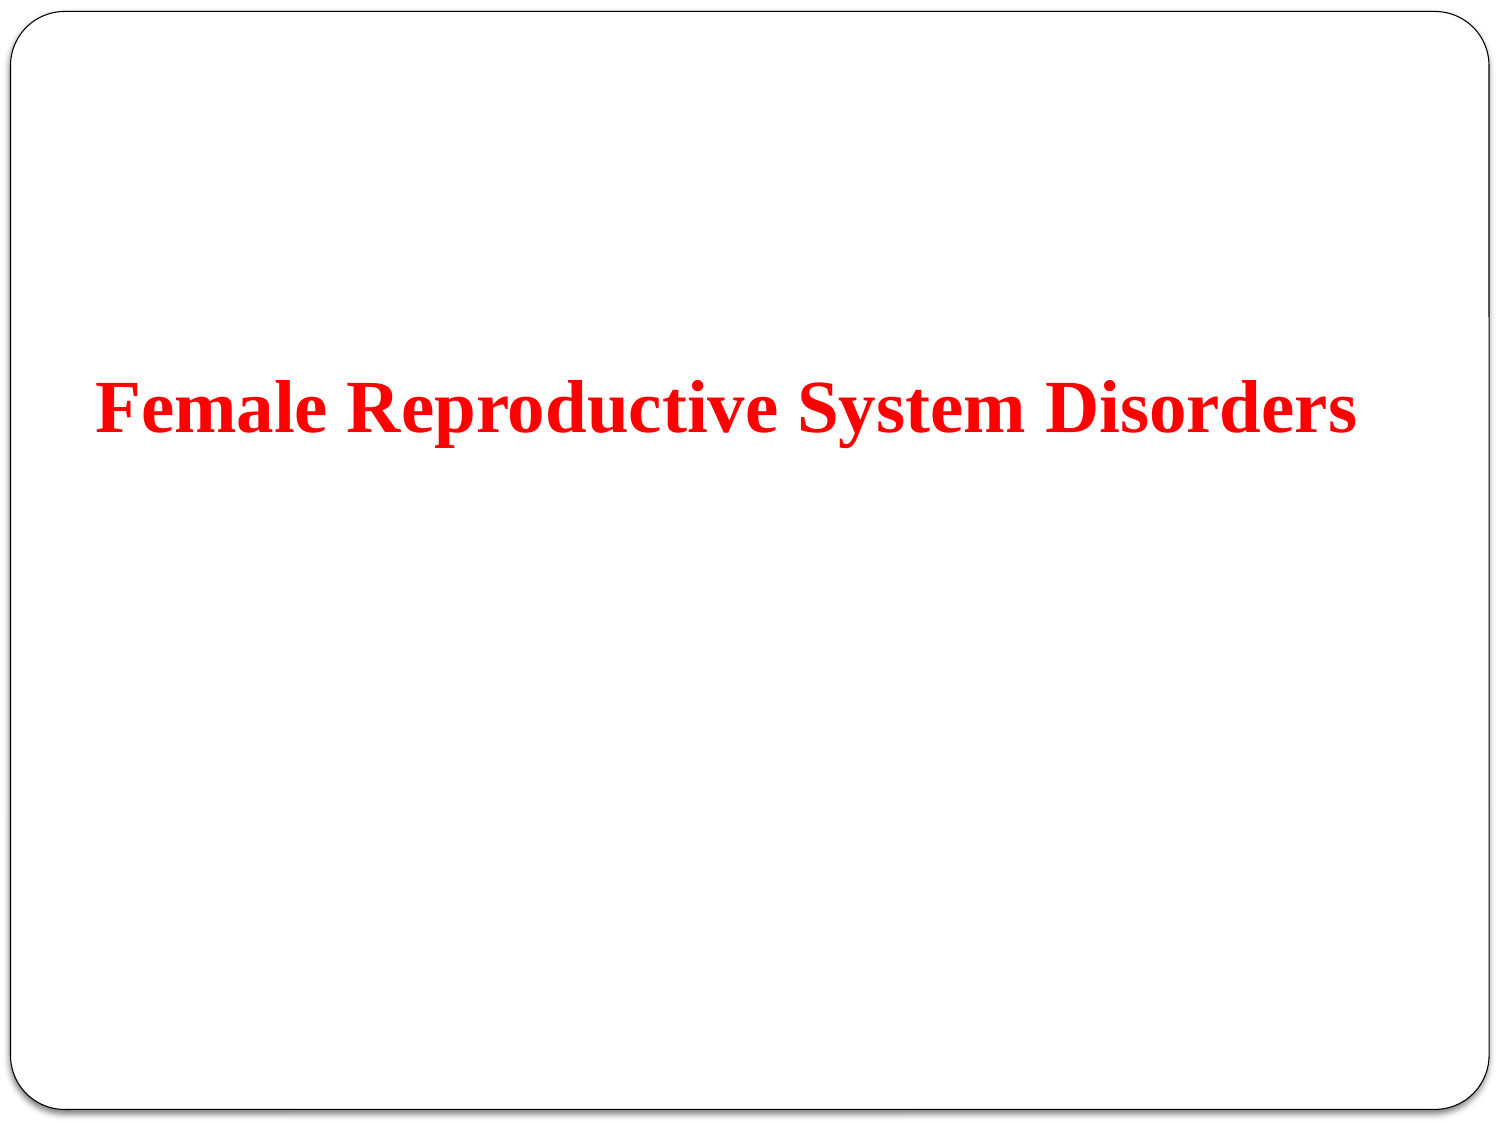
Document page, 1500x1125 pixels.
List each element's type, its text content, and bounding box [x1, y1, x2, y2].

text_box Female Reproductive System Disorders [80, 349, 1374, 455]
